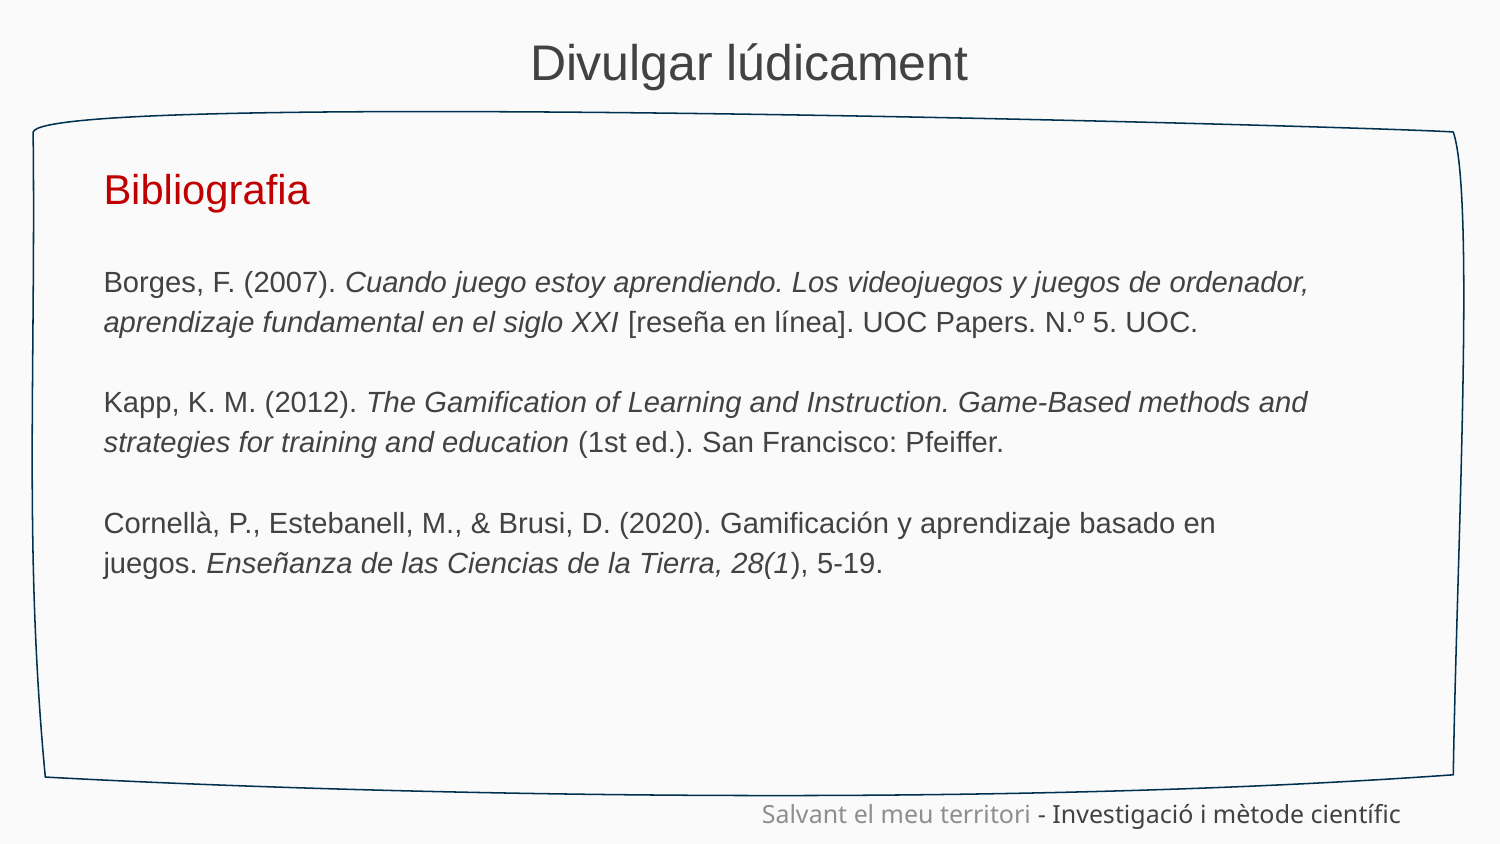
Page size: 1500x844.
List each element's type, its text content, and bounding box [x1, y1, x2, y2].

text_box Salvant el meu territori - Investigació i mètode científic [88, 790, 1417, 844]
list Borges, F. (2007). Cuando juego estoy aprendiendo. Los videojuegos y juegos de ordenador, aprendizaje fundamental en el siglo XXI [reseña en línea]. UOC Papers. N.º 5. UOC. Kapp, K. M. (2012). The Gamification of Learning and Instruction. Game-Based methods and strategies for training and education (1st ed.). San Francisco: Pfeiffer. Cornellà, P., Estebanell, M., & Brusi, D. (2020). Gamificación y aprendizaje basado en juegos. Enseñanza de las Ciencias de la Tierra, 28(1), 5-19. [88, 242, 1417, 747]
text_box Divulgar lúdicament [0, 20, 1499, 106]
text_box [32, 111, 1464, 790]
text_box Bibliografia [88, 147, 1417, 234]
